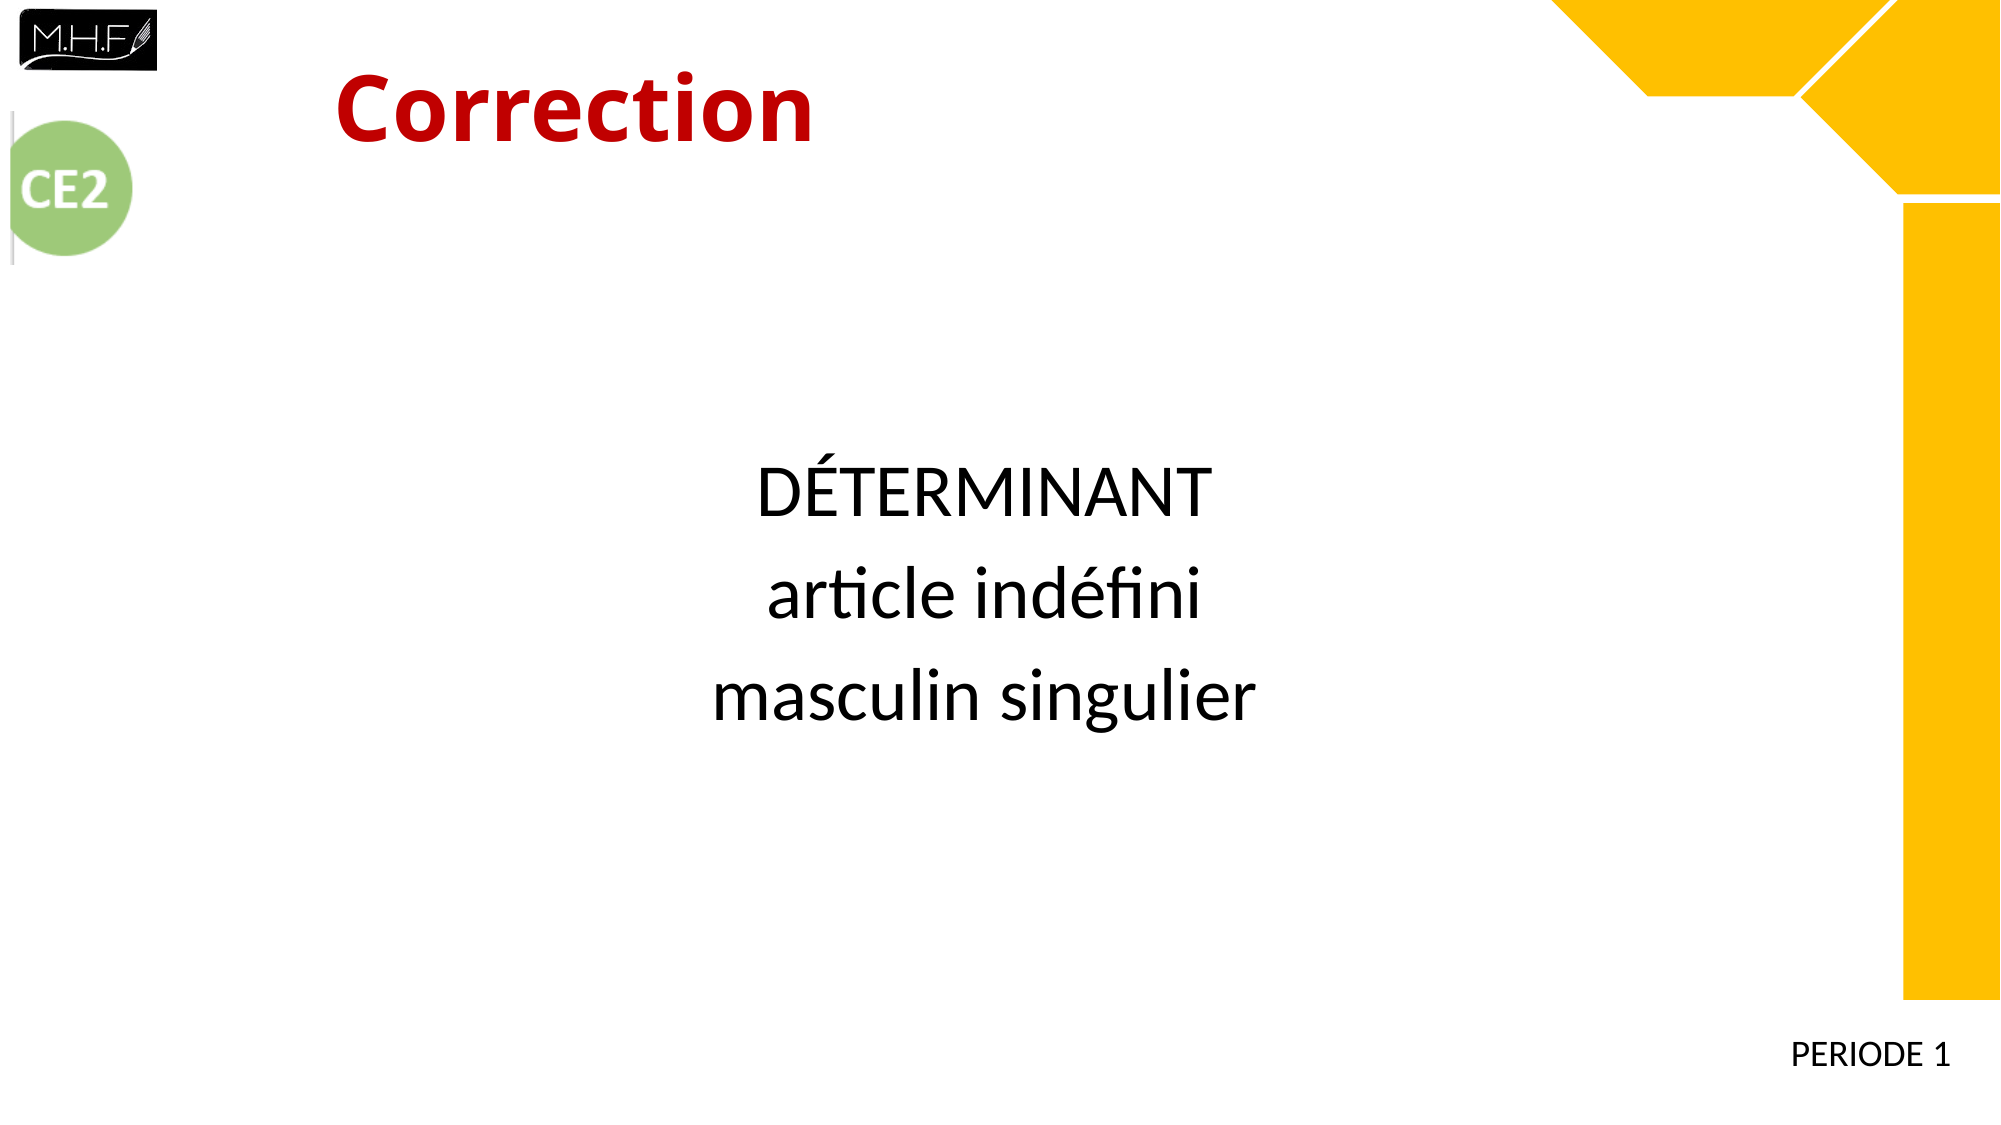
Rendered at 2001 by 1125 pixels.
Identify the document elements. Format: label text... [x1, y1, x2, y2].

picture [10, 111, 141, 265]
text_box [1799, 0, 2000, 196]
text_box PERIODE 1 [1362, 1021, 1967, 1125]
text_box [1902, 202, 2000, 1001]
picture [16, 7, 157, 74]
text_box DÉTERMINANT article indéfini masculin singulier [618, 444, 1352, 905]
title Correction [318, 3, 1865, 221]
text_box [1549, 0, 1892, 98]
